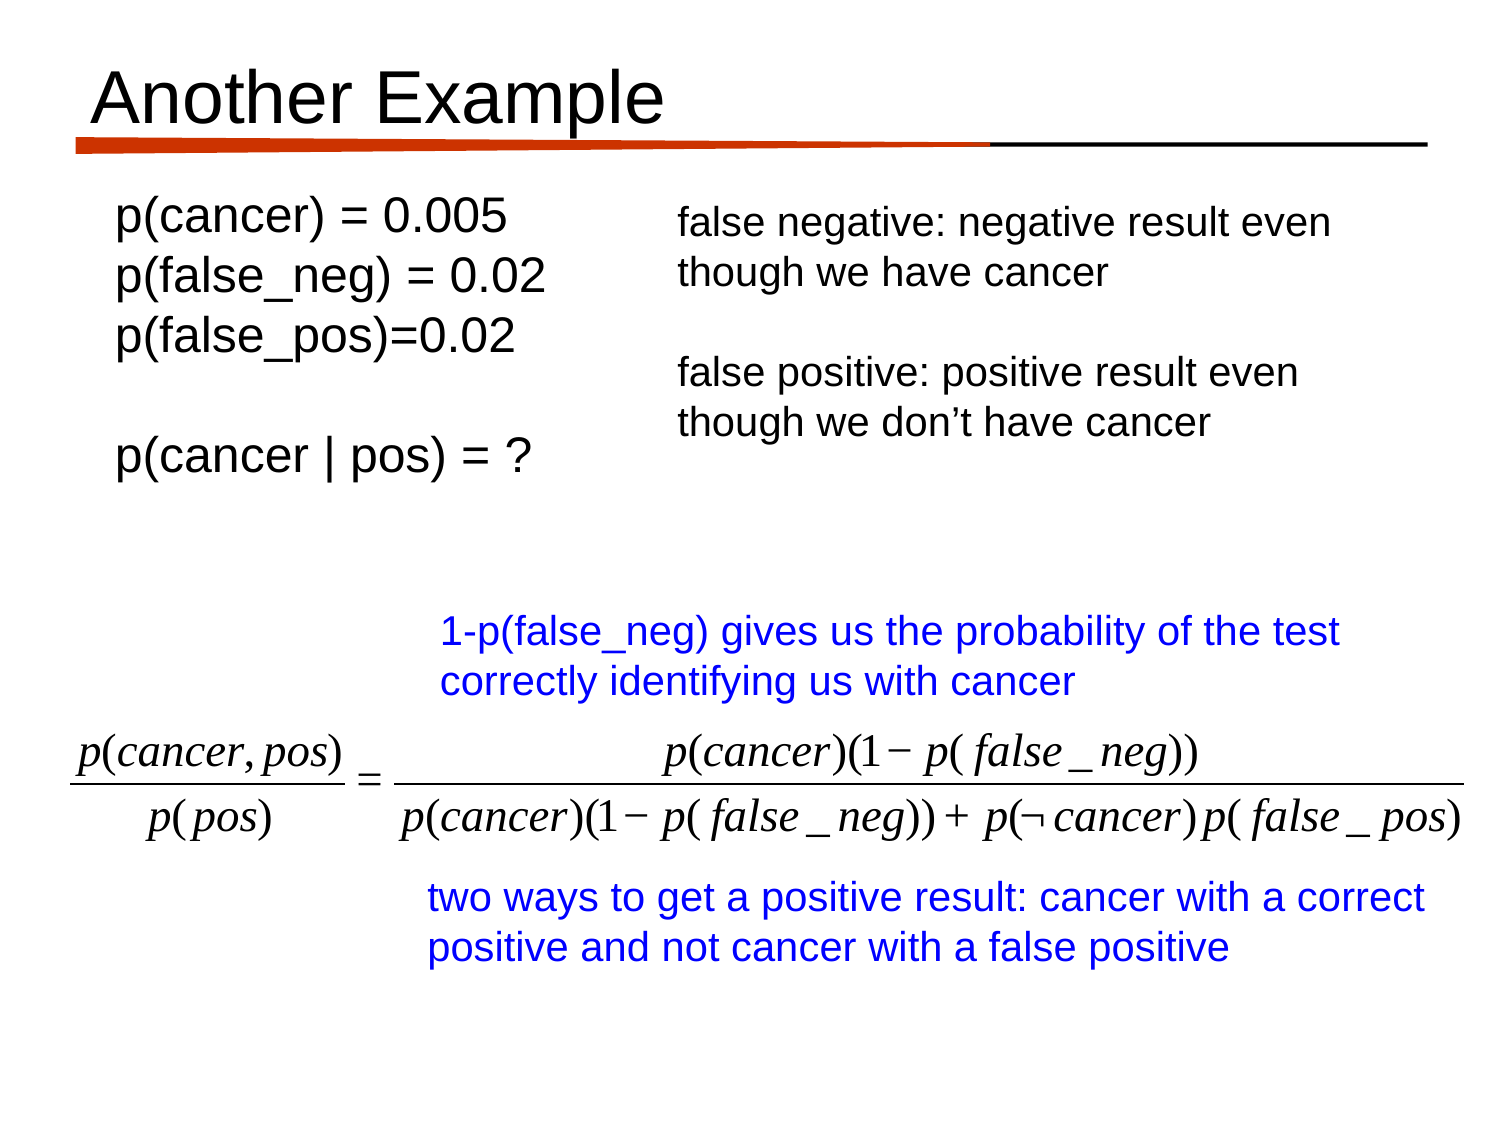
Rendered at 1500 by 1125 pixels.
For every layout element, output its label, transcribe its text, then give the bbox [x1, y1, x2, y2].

title Another Example [75, 0, 1351, 188]
text_box 1-p(false_neg) gives us the probability of the test correctly identifying us with cancer [424, 596, 1463, 712]
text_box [62, 724, 1472, 847]
text_box false negative: negative result even though we have cancer false positive: positive result even though we don’t have cancer [662, 187, 1450, 453]
text_box p(cancer) = 0.005 p(false_neg) = 0.02 p(false_pos)=0.02 p(cancer | pos) = ? [99, 174, 575, 490]
text_box two ways to get a positive result: cancer with a correct positive and not cancer with a false positive [412, 862, 1450, 978]
